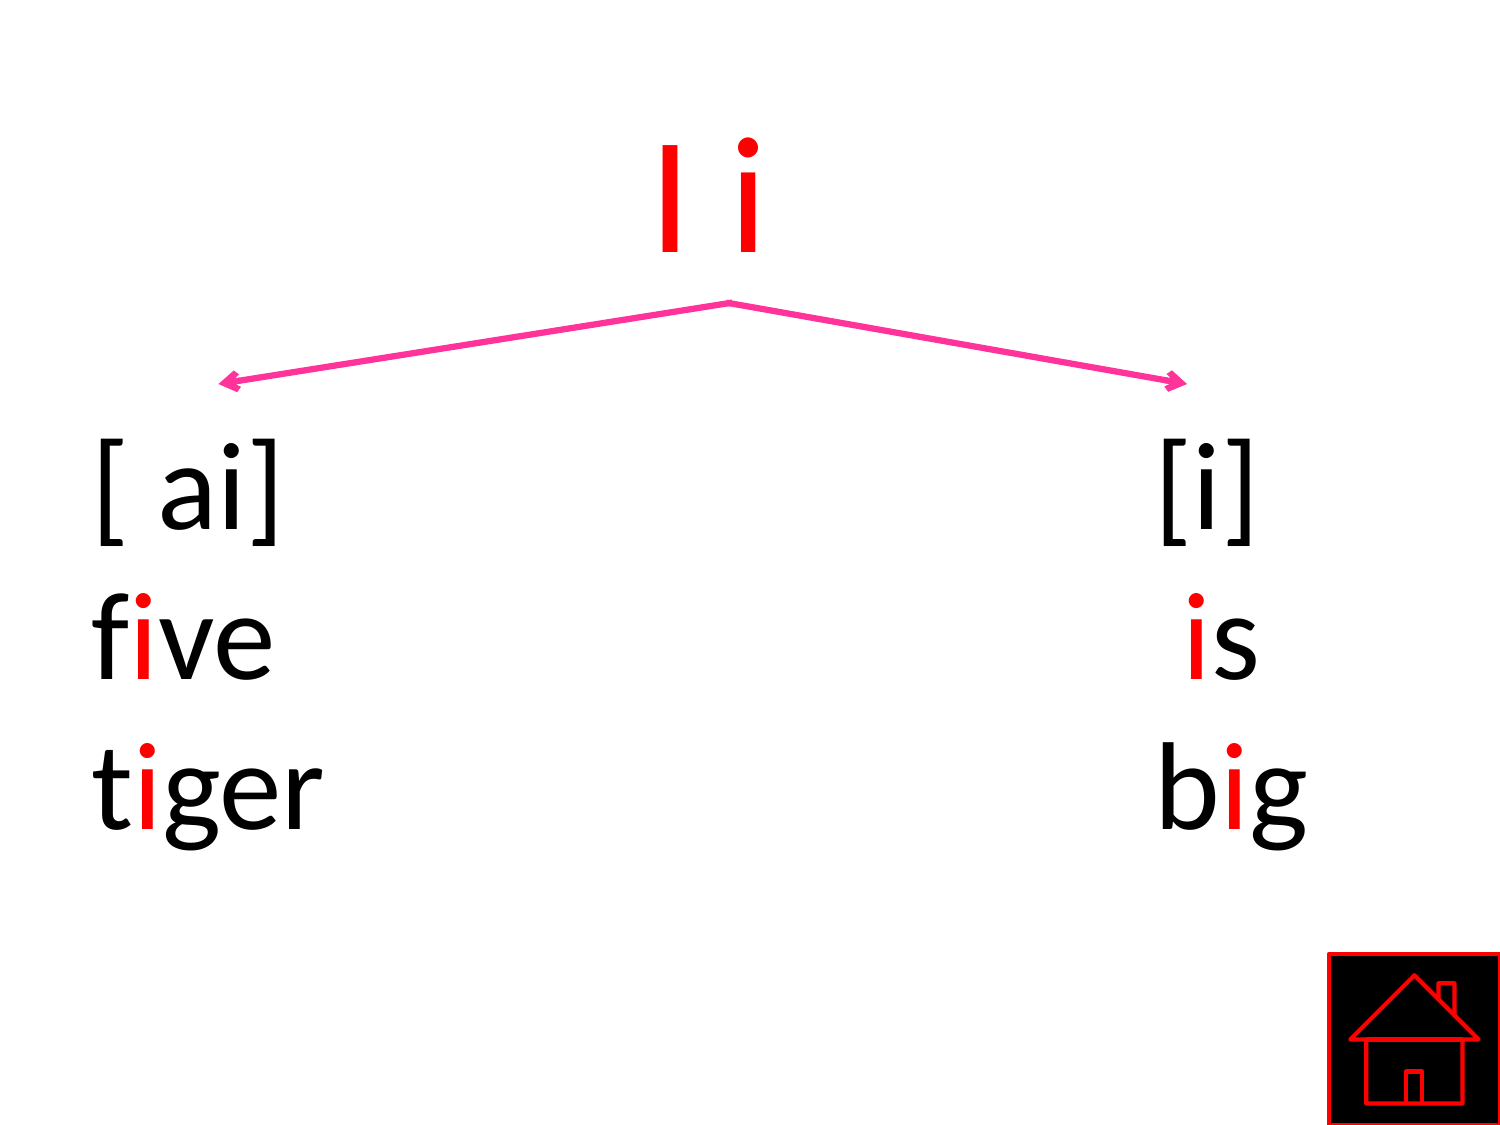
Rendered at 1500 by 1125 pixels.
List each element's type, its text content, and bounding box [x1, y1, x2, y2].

text_box [i] is big [1139, 397, 1412, 1012]
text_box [726, 302, 1188, 385]
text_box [218, 302, 725, 385]
text_box [1327, 952, 1500, 1125]
text_box I i [301, 78, 1117, 293]
text_box [ ai] five tiger [76, 397, 384, 1012]
